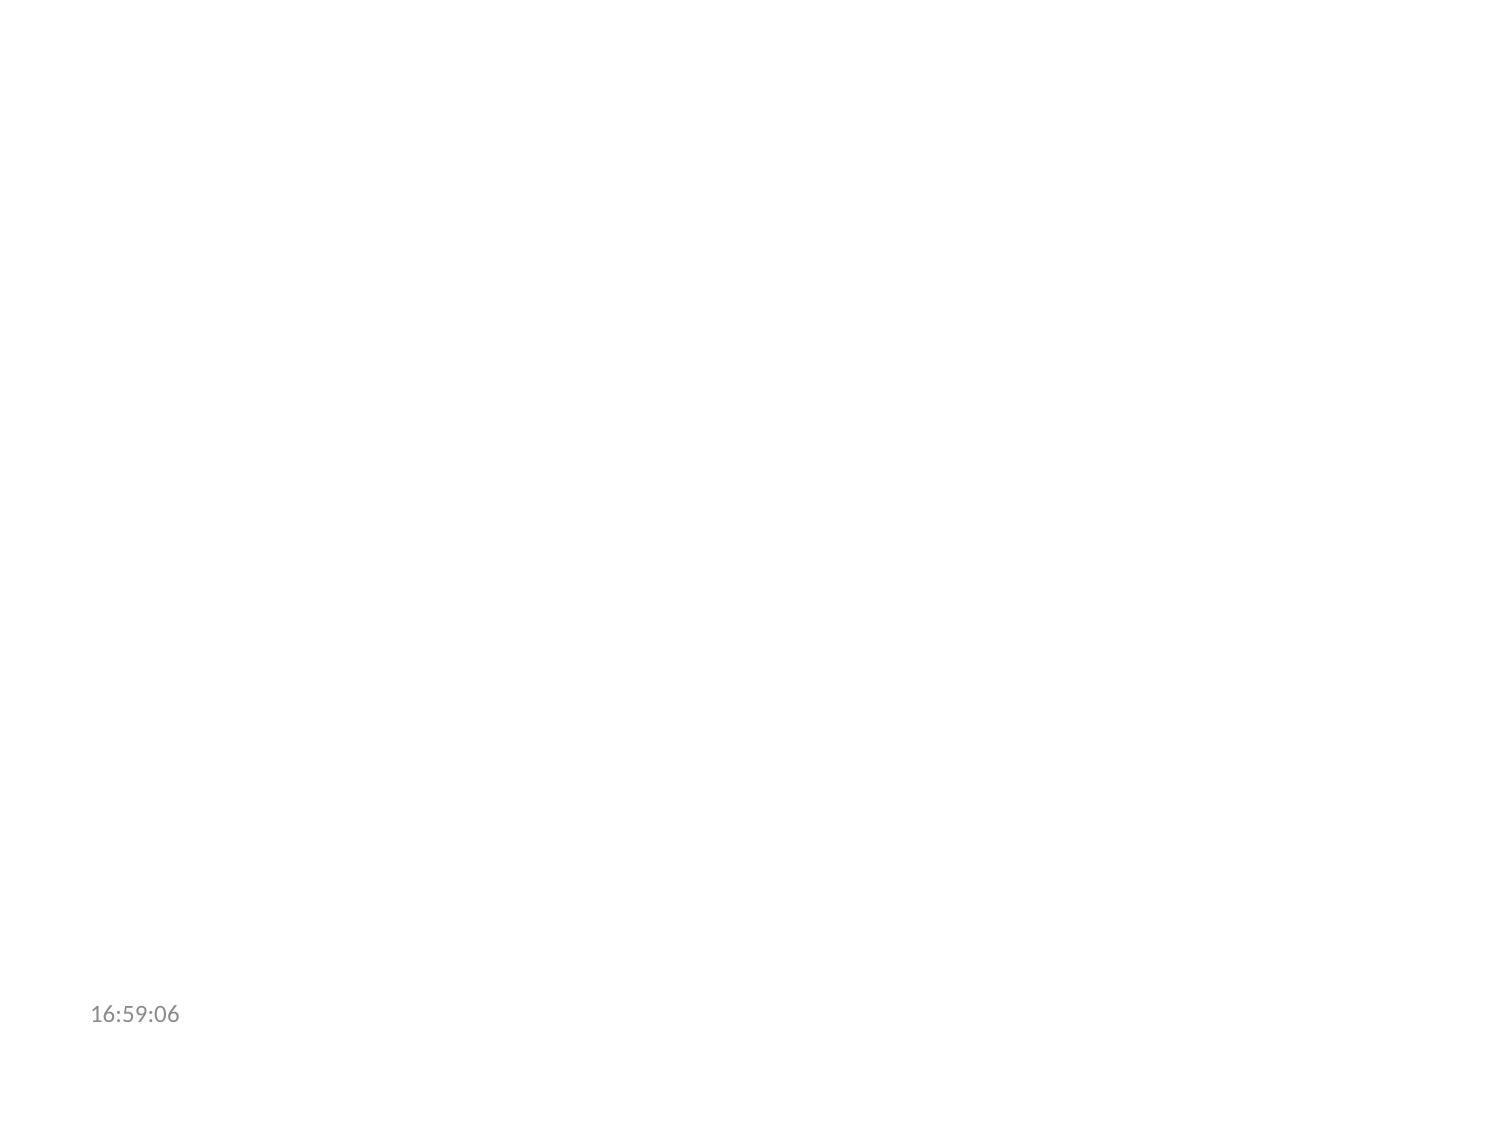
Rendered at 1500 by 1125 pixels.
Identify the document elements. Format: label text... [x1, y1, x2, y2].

text_box 15:35:09 [75, 982, 425, 1043]
